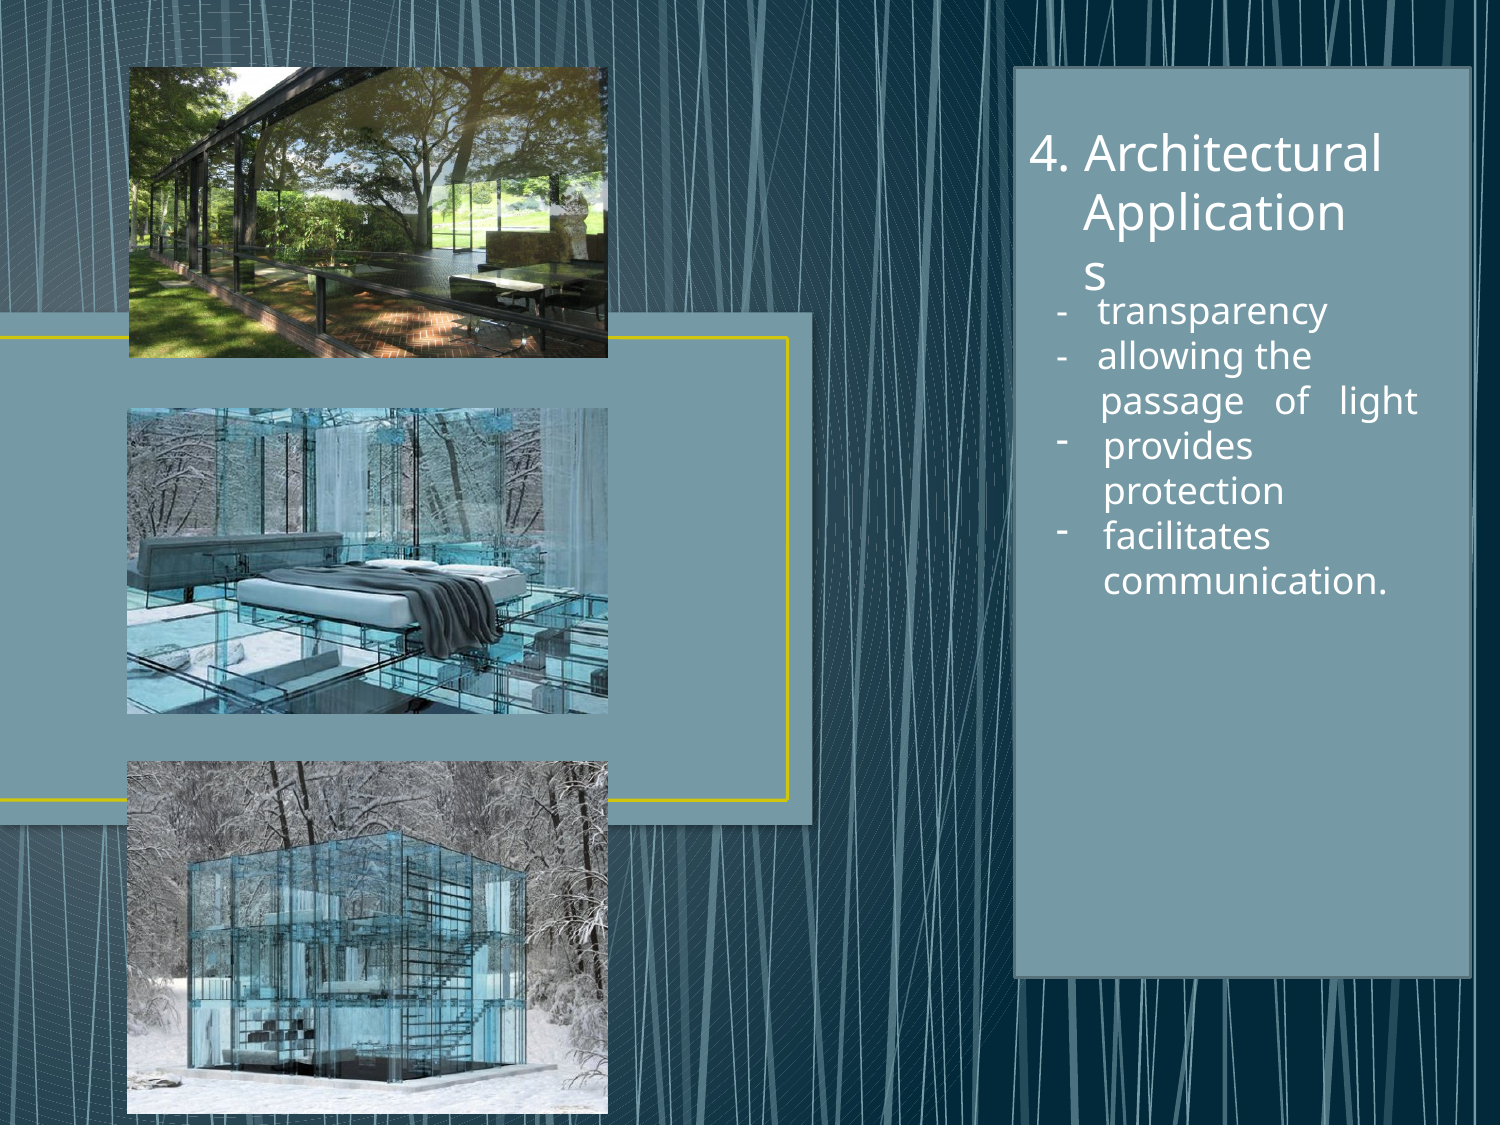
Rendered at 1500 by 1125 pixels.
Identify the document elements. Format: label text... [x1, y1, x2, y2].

text_box - transparency - allowing the passage of light provides protection facilitates communication. [1041, 280, 1444, 610]
text_box 4. Architectural [1014, 113, 1416, 189]
text_box Applications [1068, 172, 1371, 280]
picture [126, 408, 609, 714]
text_box [1013, 66, 1472, 979]
picture [128, 67, 609, 358]
picture [126, 761, 609, 1114]
